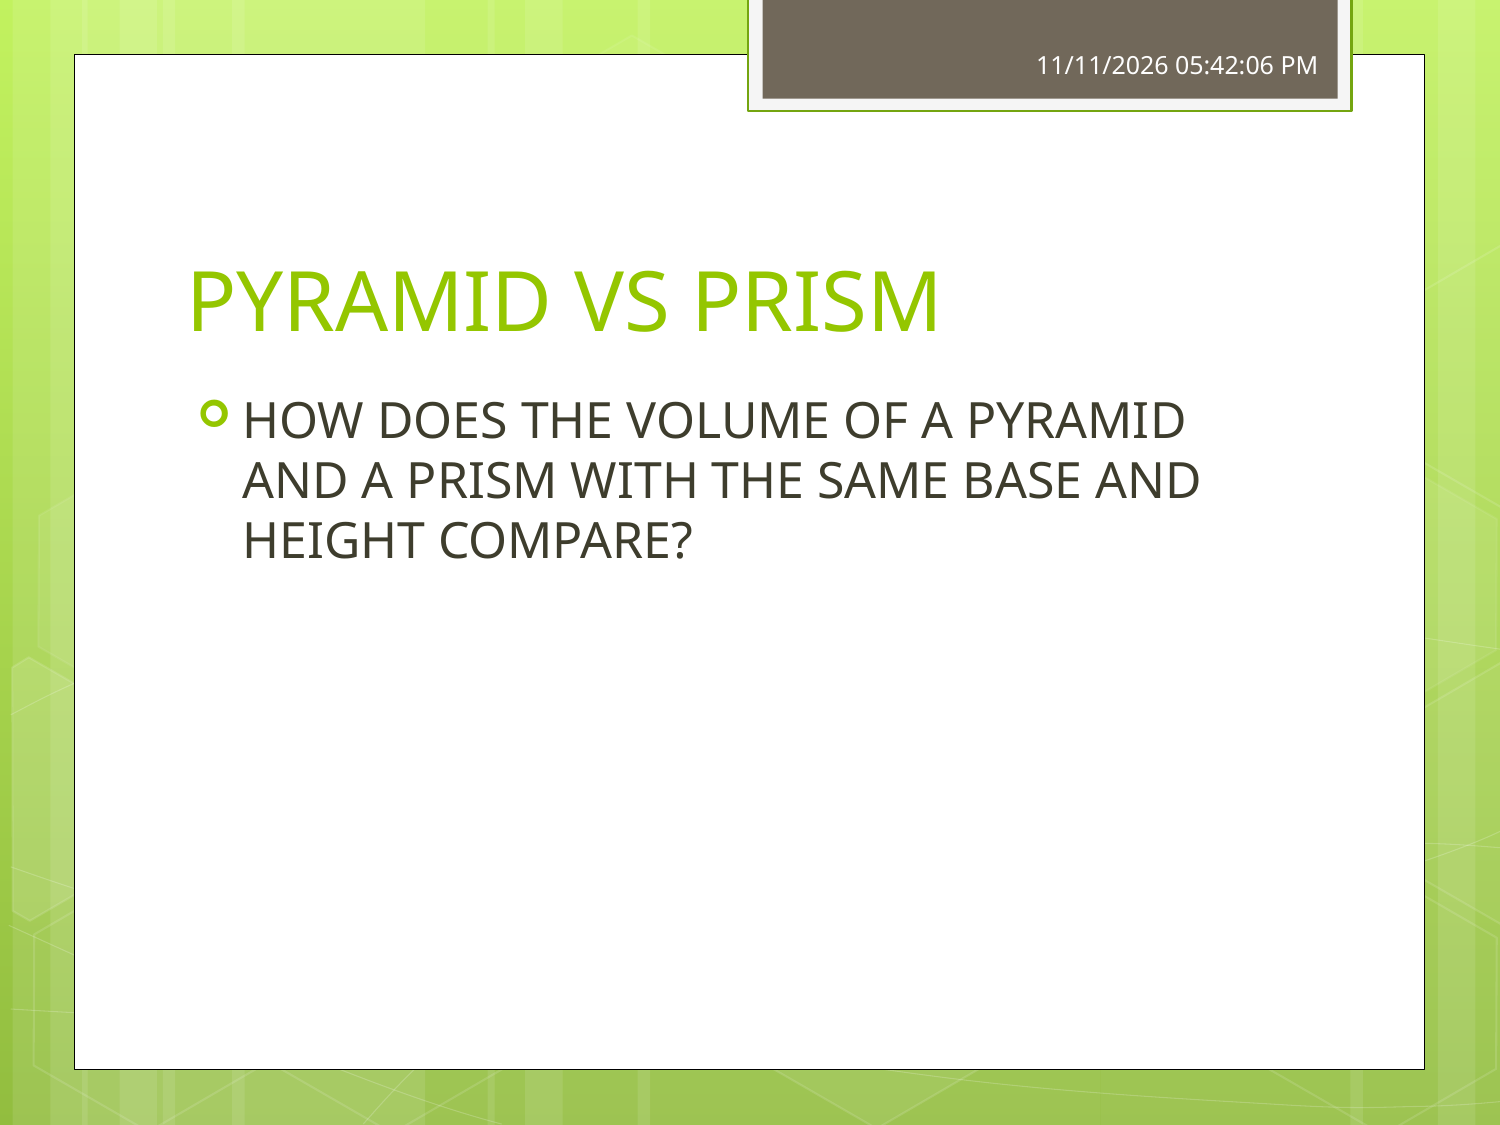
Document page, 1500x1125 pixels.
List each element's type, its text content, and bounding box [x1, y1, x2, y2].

list HOW DOES THE VOLUME OF A PYRAMID AND A PRISM WITH THE SAME BASE AND HEIGHT COMPARE? [171, 381, 1283, 957]
title PYRAMID VS PRISM [171, 168, 1324, 357]
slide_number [983, 36, 1334, 97]
